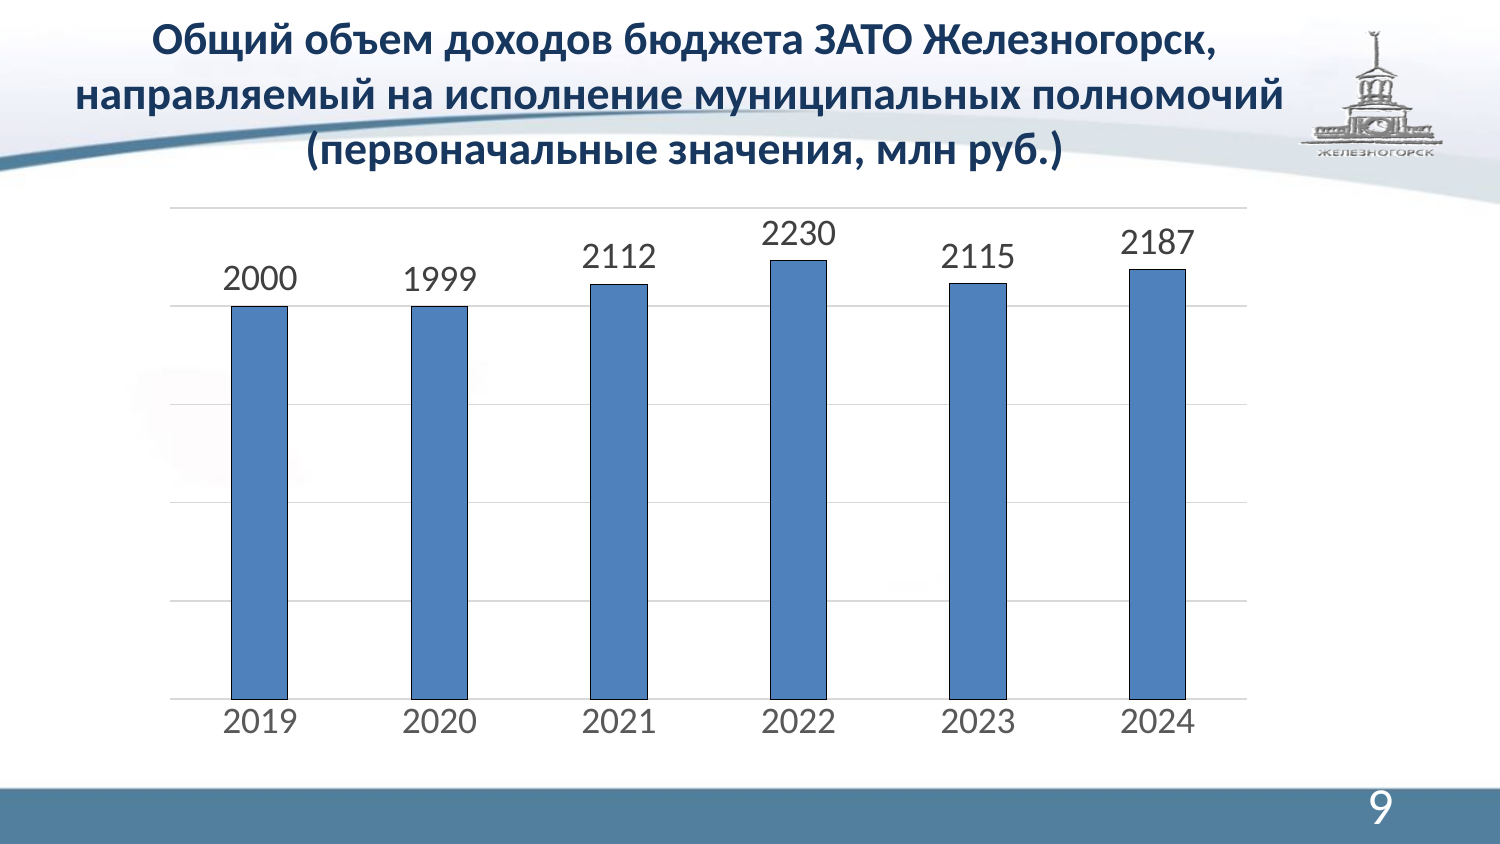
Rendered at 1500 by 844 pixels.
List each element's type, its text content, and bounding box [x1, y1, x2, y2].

title Общий объем доходов бюджета ЗАТО Железногорск, направляемый на исполнение муниципальных полномочий (первоначальные значения, млн руб.) [17, 8, 1353, 175]
chart [147, 196, 1270, 754]
picture [1293, 20, 1447, 160]
text_box 9 [1352, 765, 1459, 843]
